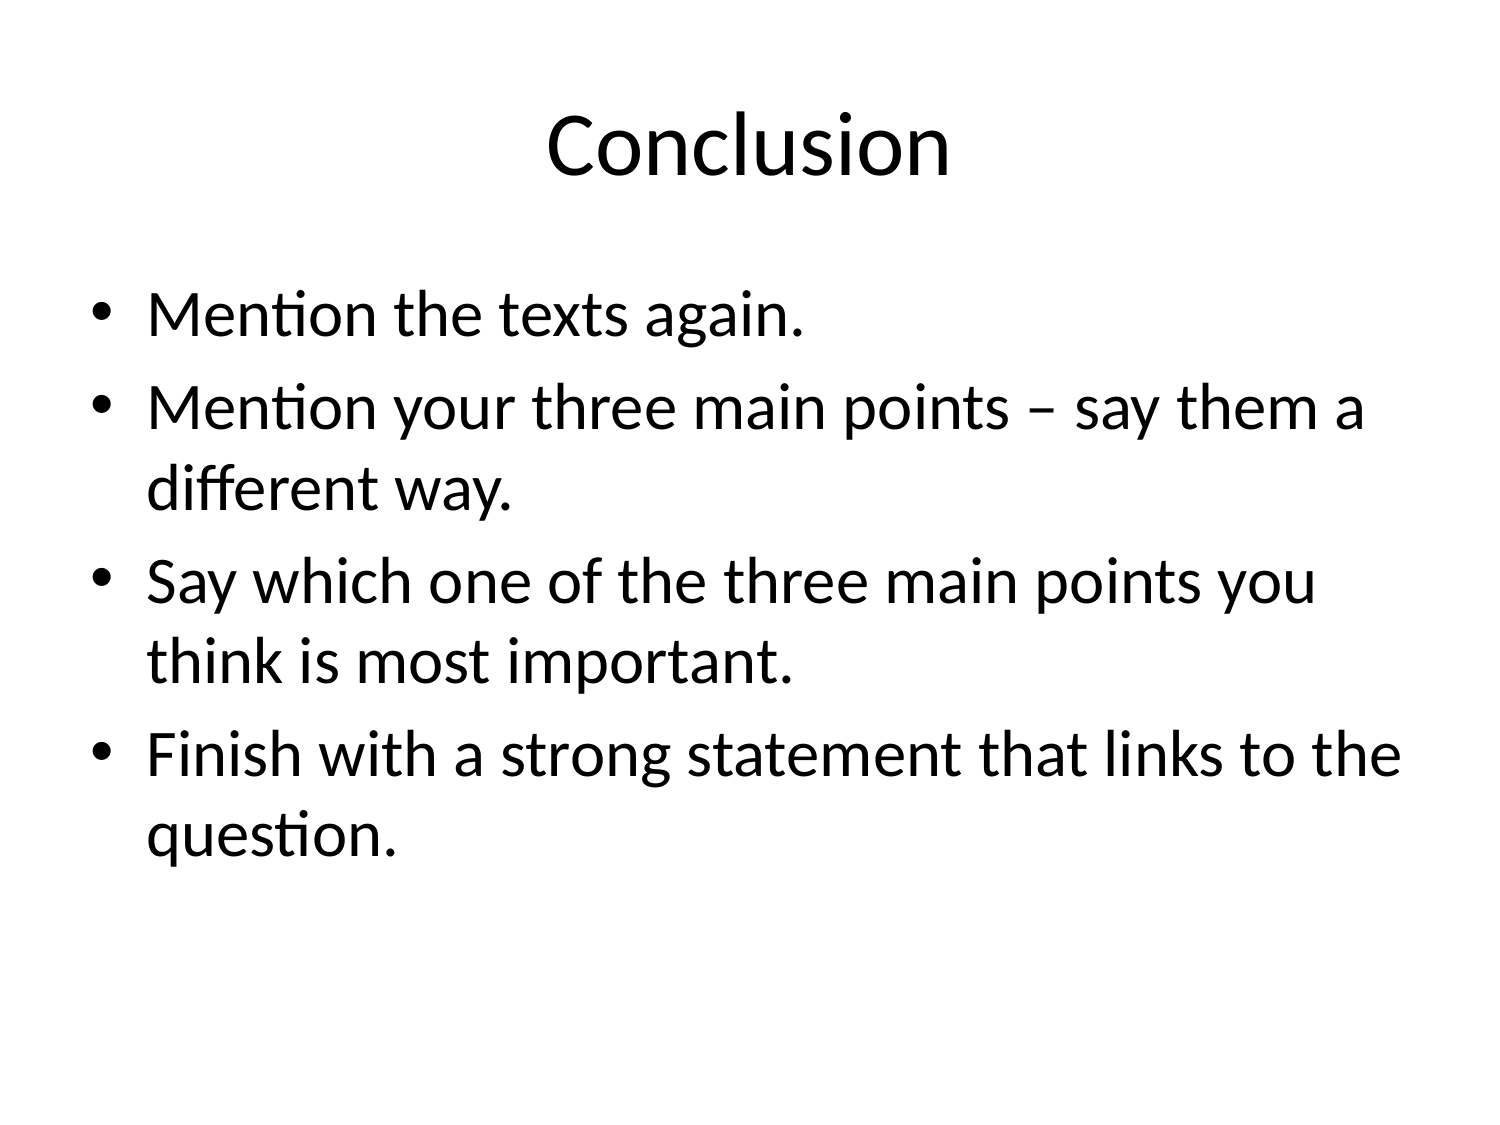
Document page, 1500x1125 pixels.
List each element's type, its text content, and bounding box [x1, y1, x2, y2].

title Conclusion [75, 45, 1425, 233]
list Mention the texts again. Mention your three main points – say them a different way. Say which one of the three main points you think is most important. Finish with a strong statement that links to the question. [75, 262, 1425, 1005]
